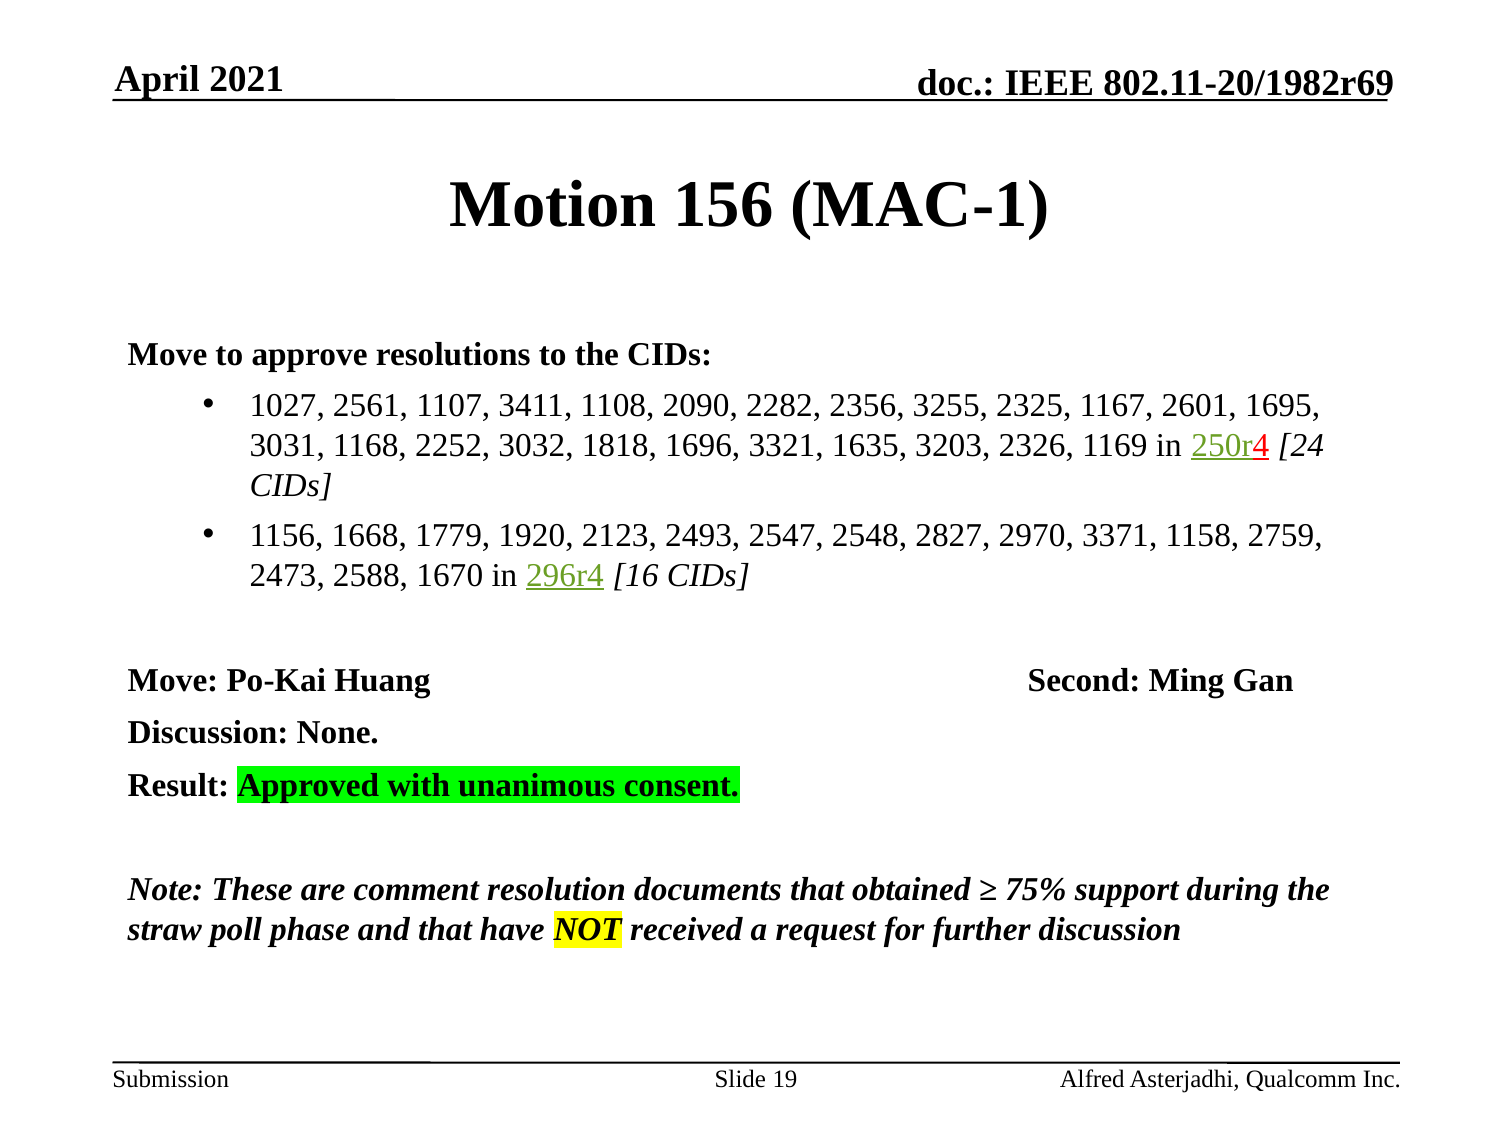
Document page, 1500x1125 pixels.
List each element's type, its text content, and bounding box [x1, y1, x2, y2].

title Motion 156 (MAC-1) [112, 112, 1388, 288]
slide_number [114, 54, 423, 100]
slide_number Slide 19 [712, 1061, 800, 1123]
list Move to approve resolutions to the CIDs: 1027, 2561, 1107, 3411, 1108, 2090, 2282, 2356, 3255, 2325, 1167, 2601, 1695, 3031, 1168, 2252, 3032, 1818, 1696, 3321, 1635, 3203, 2326, 1169 in 250r4 [24 CIDs] 1156, 1668, 1779, 1920, 2123, 2493, 2547, 2548, 2827, 2970, 3371, 1158, 2759, 2473, 2588, 1670 in 296r4 [16 CIDs] Move: Po-Kai Huang Second: Ming Gan Discussion: None. Result: Approved with unanimous consent. Note: These are comment resolution documents that obtained ≥ 75% support during the straw poll phase and that have NOT received a request for further discussion [112, 324, 1388, 1000]
footer Alfred Asterjadhi, Qualcomm Inc. [878, 1061, 1402, 1093]
